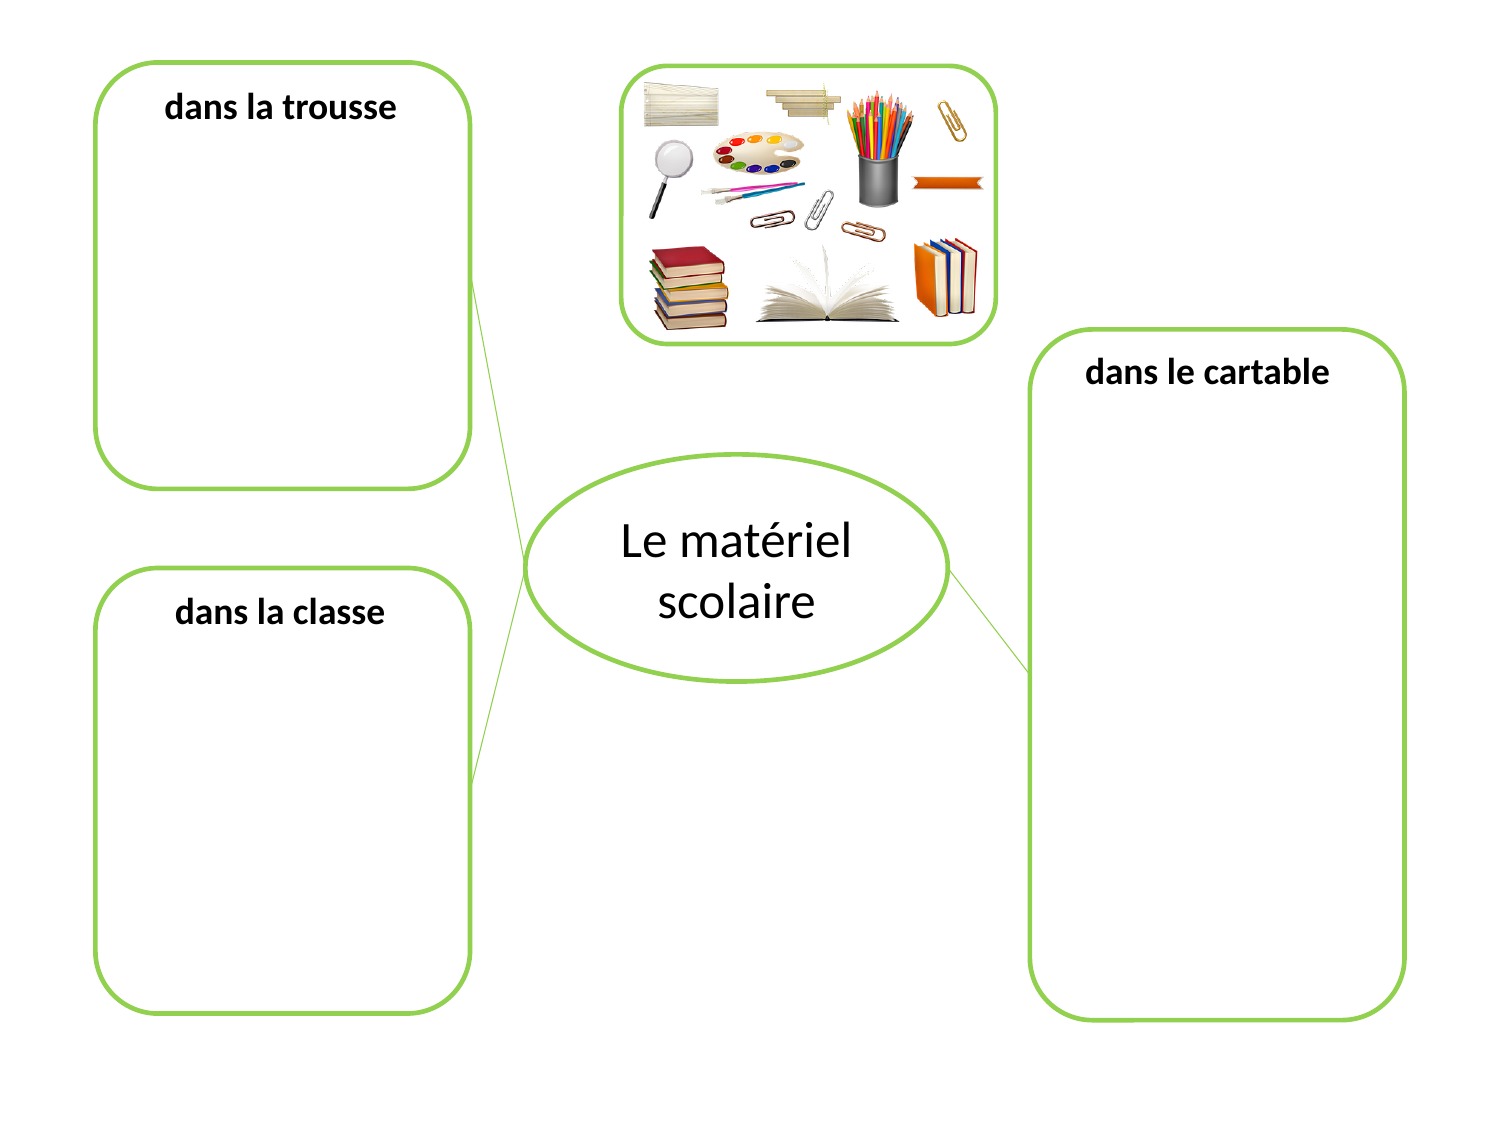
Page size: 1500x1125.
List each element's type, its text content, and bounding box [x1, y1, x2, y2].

text_box [989, 86, 997, 324]
text_box dans la trousse [149, 74, 429, 134]
text_box [94, 61, 472, 490]
text_box dans la classe [160, 580, 406, 640]
picture [638, 80, 989, 330]
text_box [620, 64, 985, 346]
text_box [94, 566, 472, 1015]
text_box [470, 568, 526, 791]
text_box [1028, 328, 1406, 1022]
text_box dans le cartable [1070, 339, 1364, 400]
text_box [947, 567, 1030, 675]
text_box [470, 272, 526, 568]
text_box Le matériel scolaire [526, 453, 949, 683]
